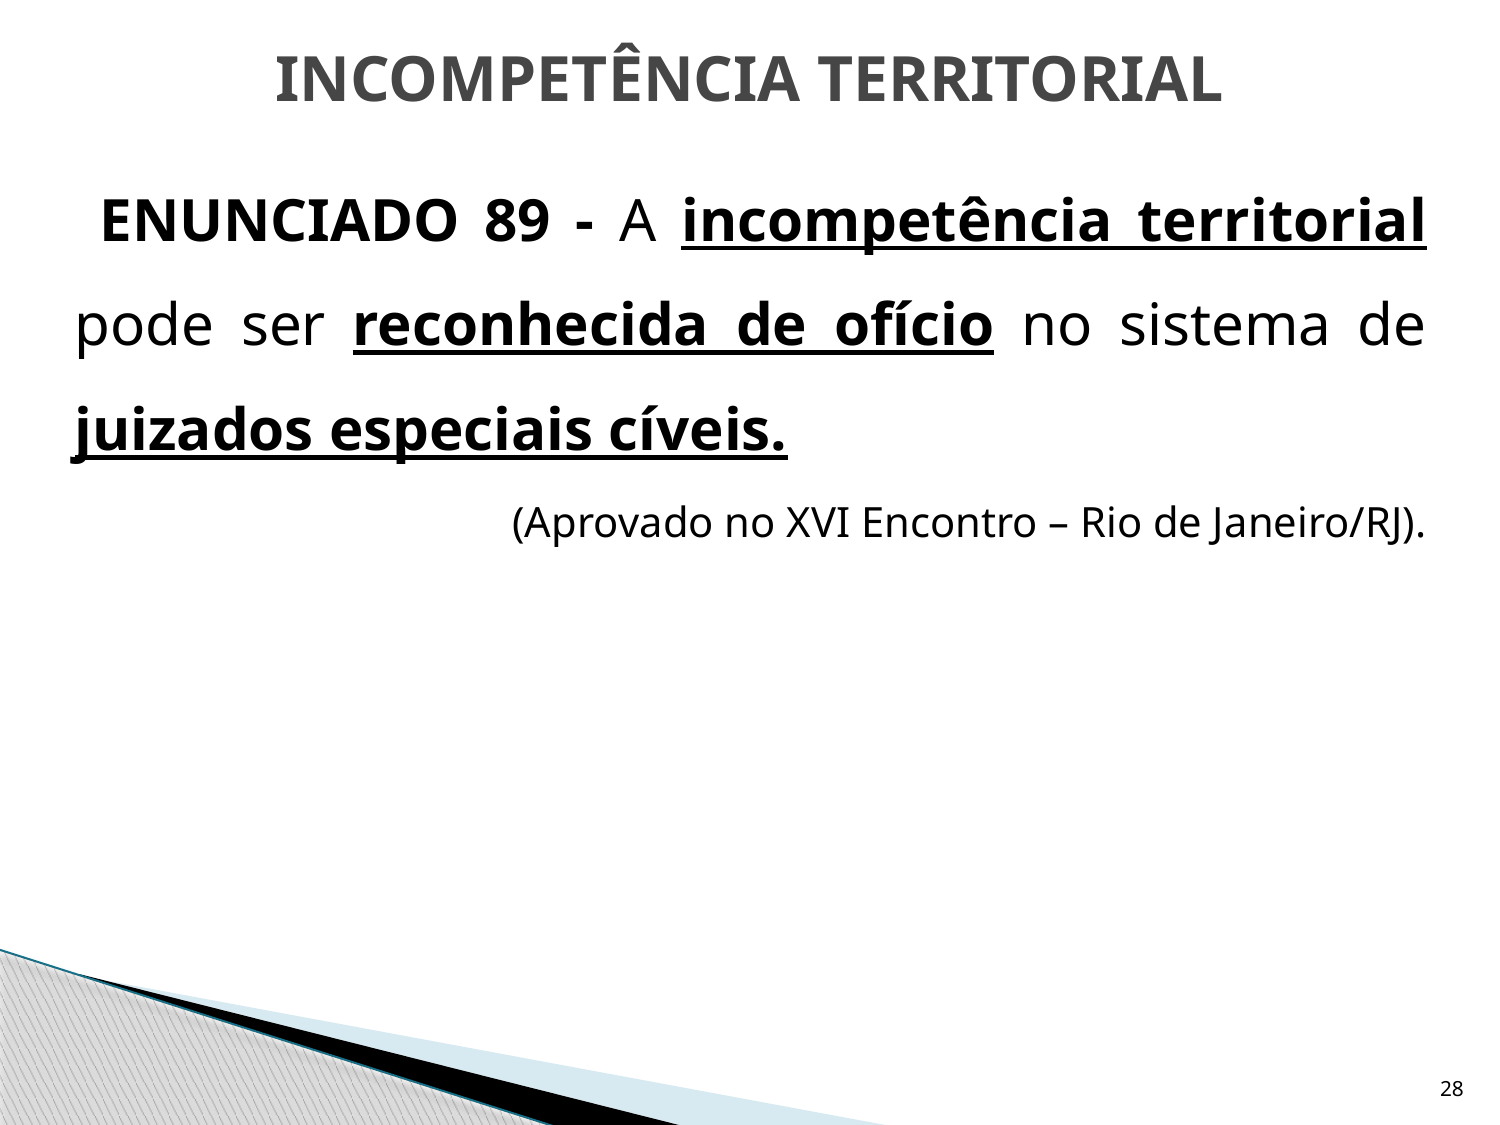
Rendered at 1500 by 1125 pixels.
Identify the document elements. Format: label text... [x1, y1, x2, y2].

list ENUNCIADO 89 - A incompetência territorial pode ser reconhecida de ofício no sistema de juizados especiais cíveis. (Aprovado no XVI Encontro – Rio de Janeiro/RJ). [0, 153, 1442, 1125]
slide_number 28 [1418, 1051, 1479, 1112]
title INCOMPETÊNCIA TERRITORIAL [0, 0, 1500, 153]
